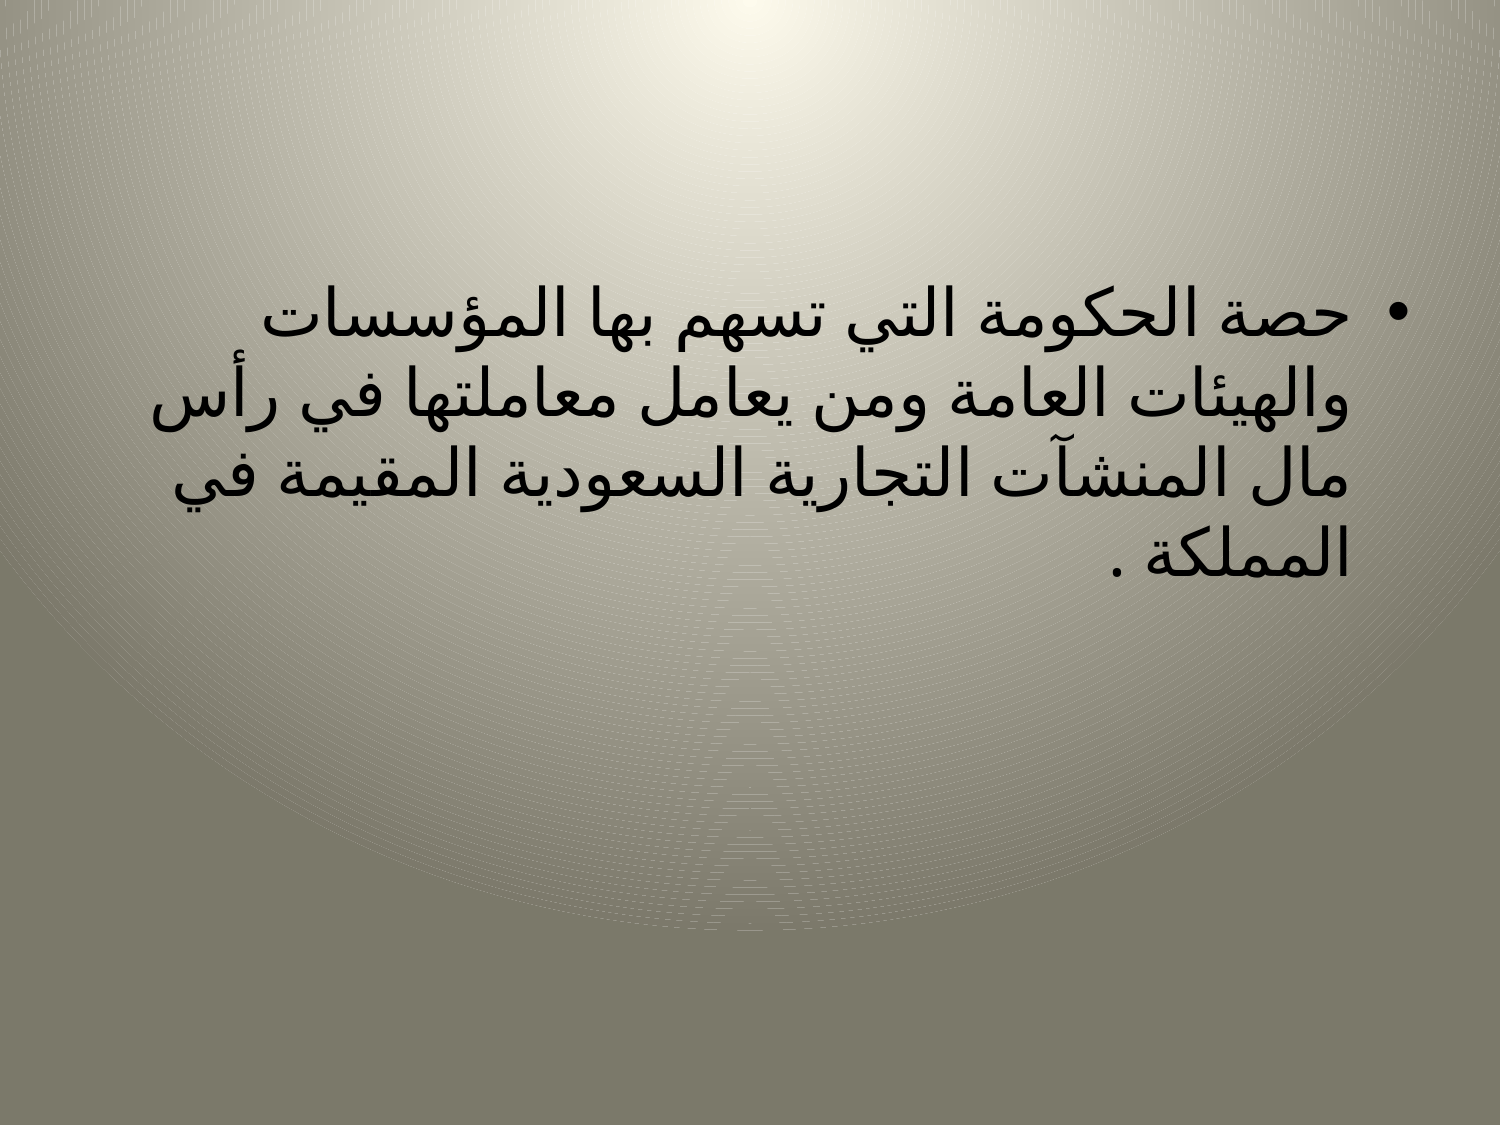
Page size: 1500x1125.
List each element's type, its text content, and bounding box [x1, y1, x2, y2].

list حصة الحكومة التي تسهم بها المؤسسات والهيئات العامة ومن يعامل معاملتها في رأس مال المنشآت التجارية السعودية المقيمة في المملكة . [75, 262, 1425, 1005]
